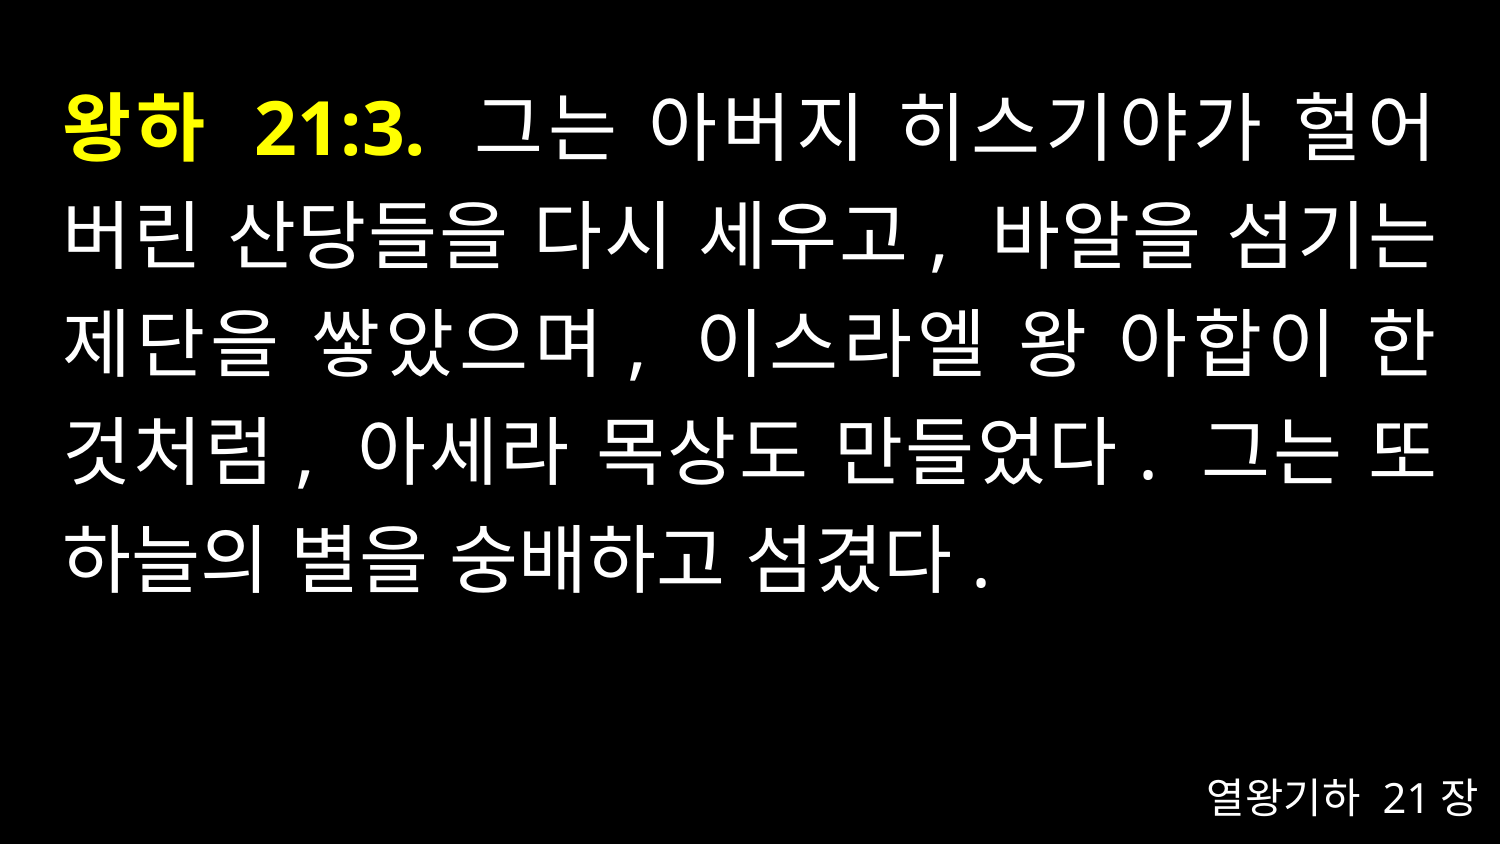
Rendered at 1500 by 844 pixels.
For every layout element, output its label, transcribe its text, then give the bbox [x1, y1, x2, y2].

subtitle 열왕기하 21장 [916, 770, 1500, 844]
title 왕하 21:3. 그는 아버지 히스기야가 헐어 버린 산당들을 다시 세우고, 바알을 섬기는 제단을 쌓았으며, 이스라엘 왕 아합이 한 것처럼, 아세라 목상도 만들었다. 그는 또 하늘의 별을 숭배하고 섬겼다. [0, 0, 1500, 844]
